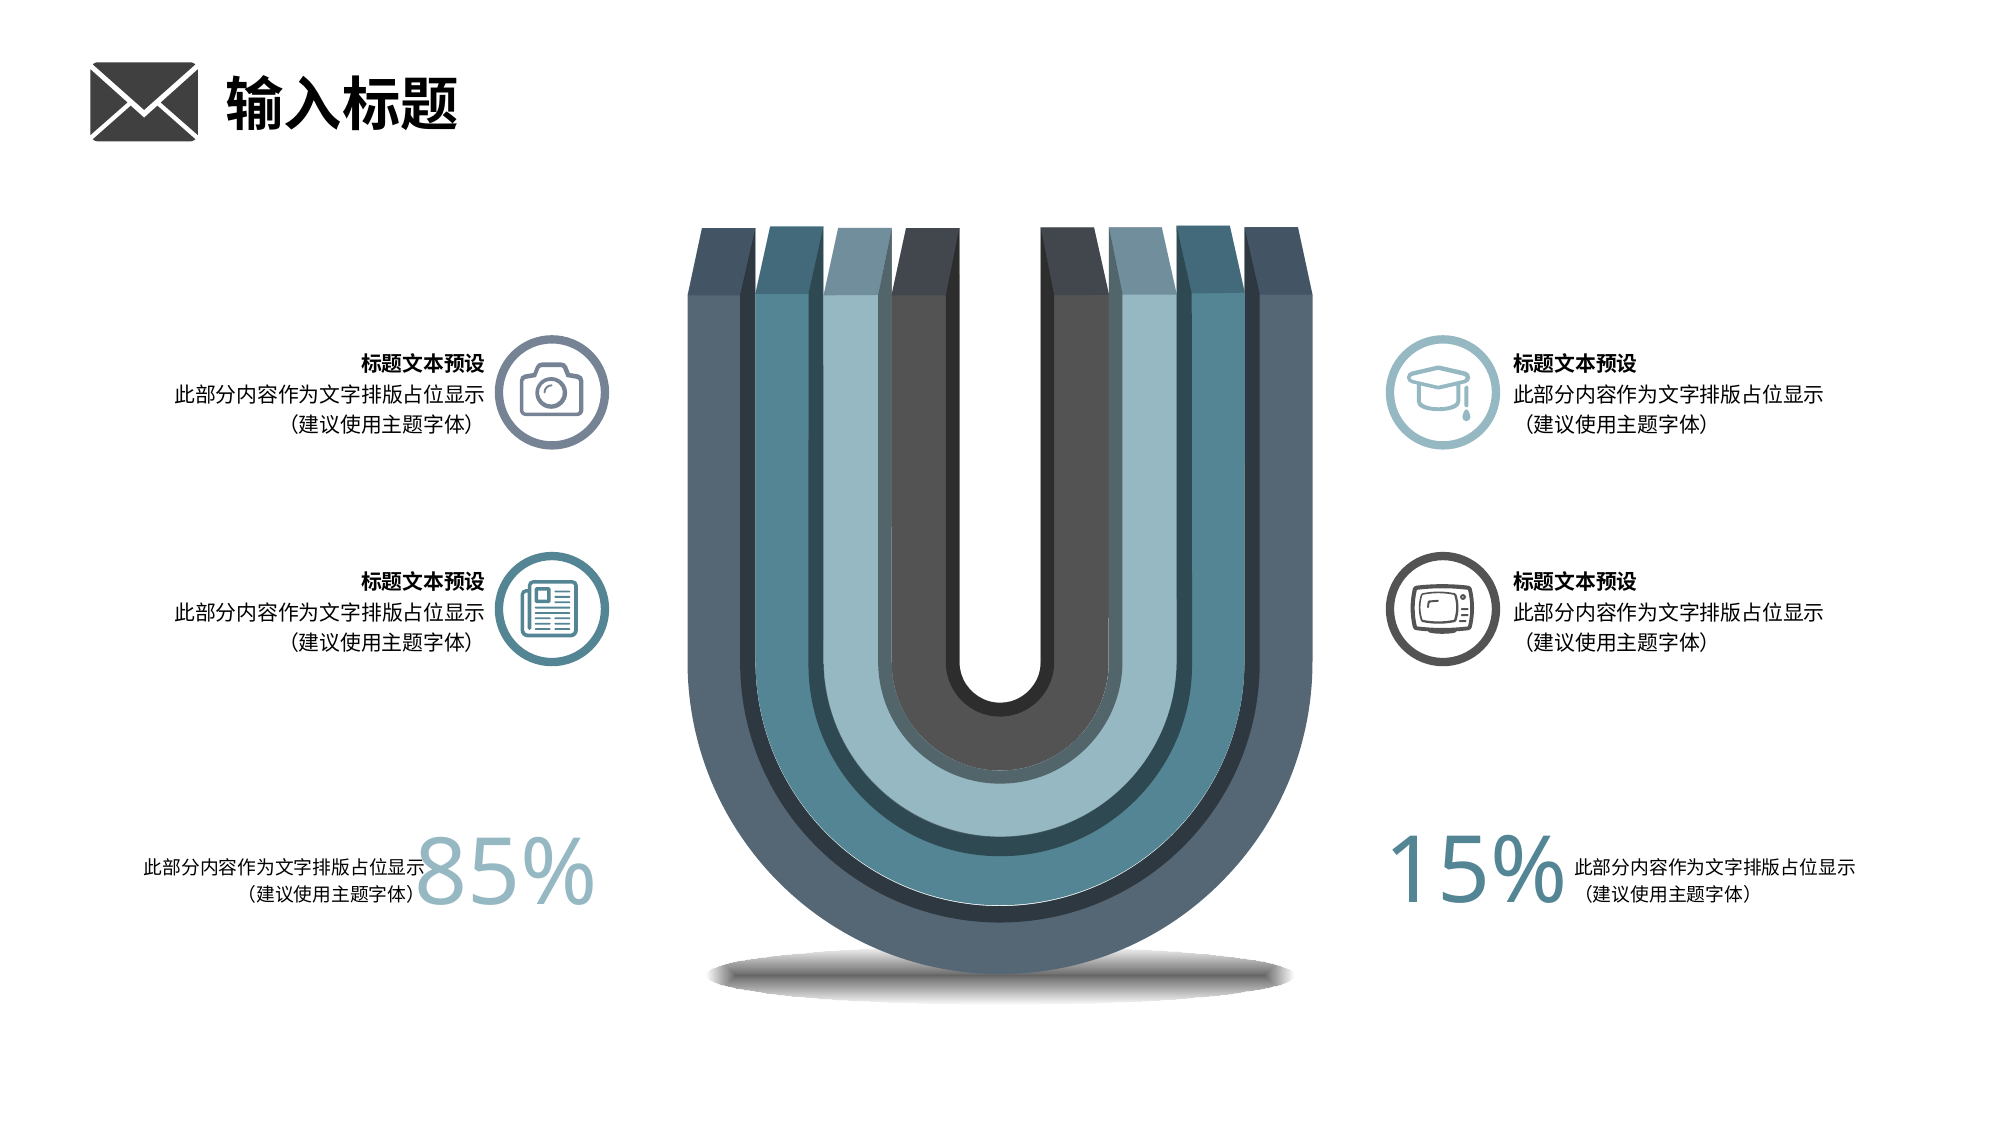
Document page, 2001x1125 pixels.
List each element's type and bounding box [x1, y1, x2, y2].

text_box [117, 225, 1882, 1005]
text_box [90, 59, 481, 146]
